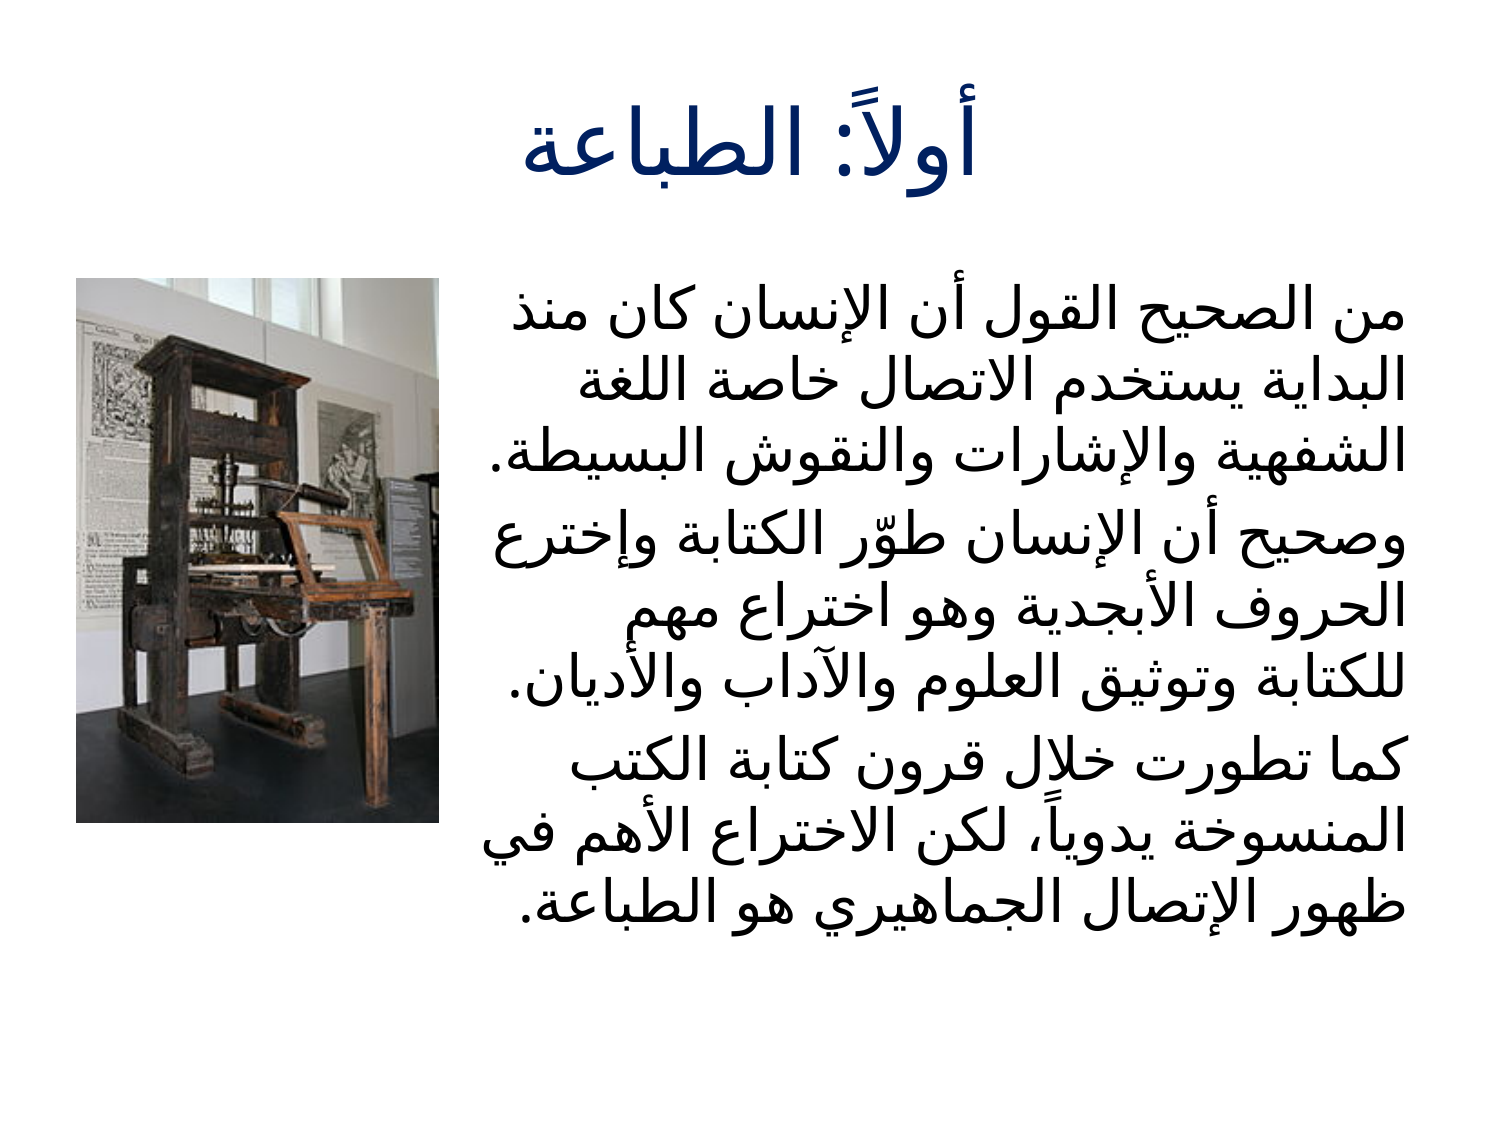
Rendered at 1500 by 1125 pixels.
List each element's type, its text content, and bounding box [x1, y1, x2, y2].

picture [76, 278, 440, 823]
title أولاً: الطباعة [75, 45, 1425, 233]
list من الصحيح القول أن الإنسان كان منذ البداية يستخدم الاتصال خاصة اللغة الشفهية والإشارات والنقوش البسيطة. وصحيح أن الإنسان طوّر الكتابة وإخترع الحروف الأبجدية وهو اختراع مهم للكتابة وتوثيق العلوم والآداب والأديان. كما تطورت خلال قرون كتابة الكتب المنسوخة يدوياً، لكن الاختراع الأهم في ظهور الإتصال الجماهيري هو الطباعة. [454, 262, 1425, 1005]
